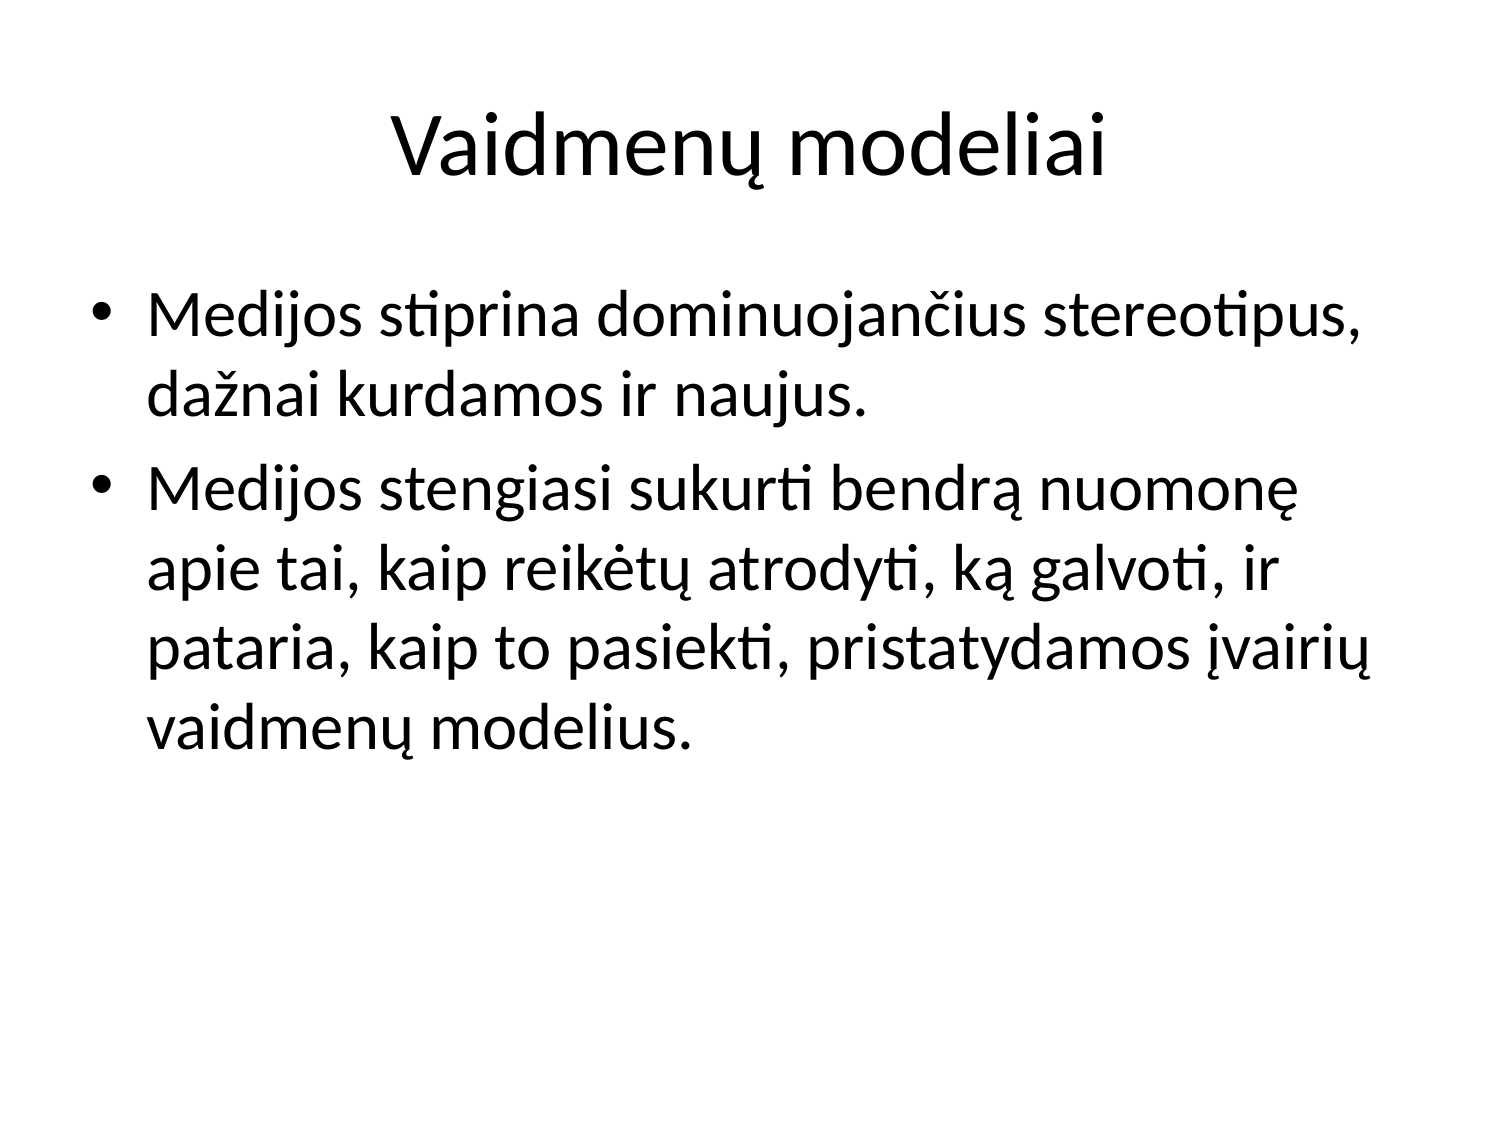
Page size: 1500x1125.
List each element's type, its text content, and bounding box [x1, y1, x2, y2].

list Medijos stiprina dominuojančius stereotipus, dažnai kurdamos ir naujus. Medijos stengiasi sukurti bendrą nuomonę apie tai, kaip reikėtų atrodyti, ką galvoti, ir pataria, kaip to pasiekti, pristatydamos įvairių vaidmenų modelius. [75, 262, 1425, 1005]
title Vaidmenų modeliai [75, 45, 1425, 233]
